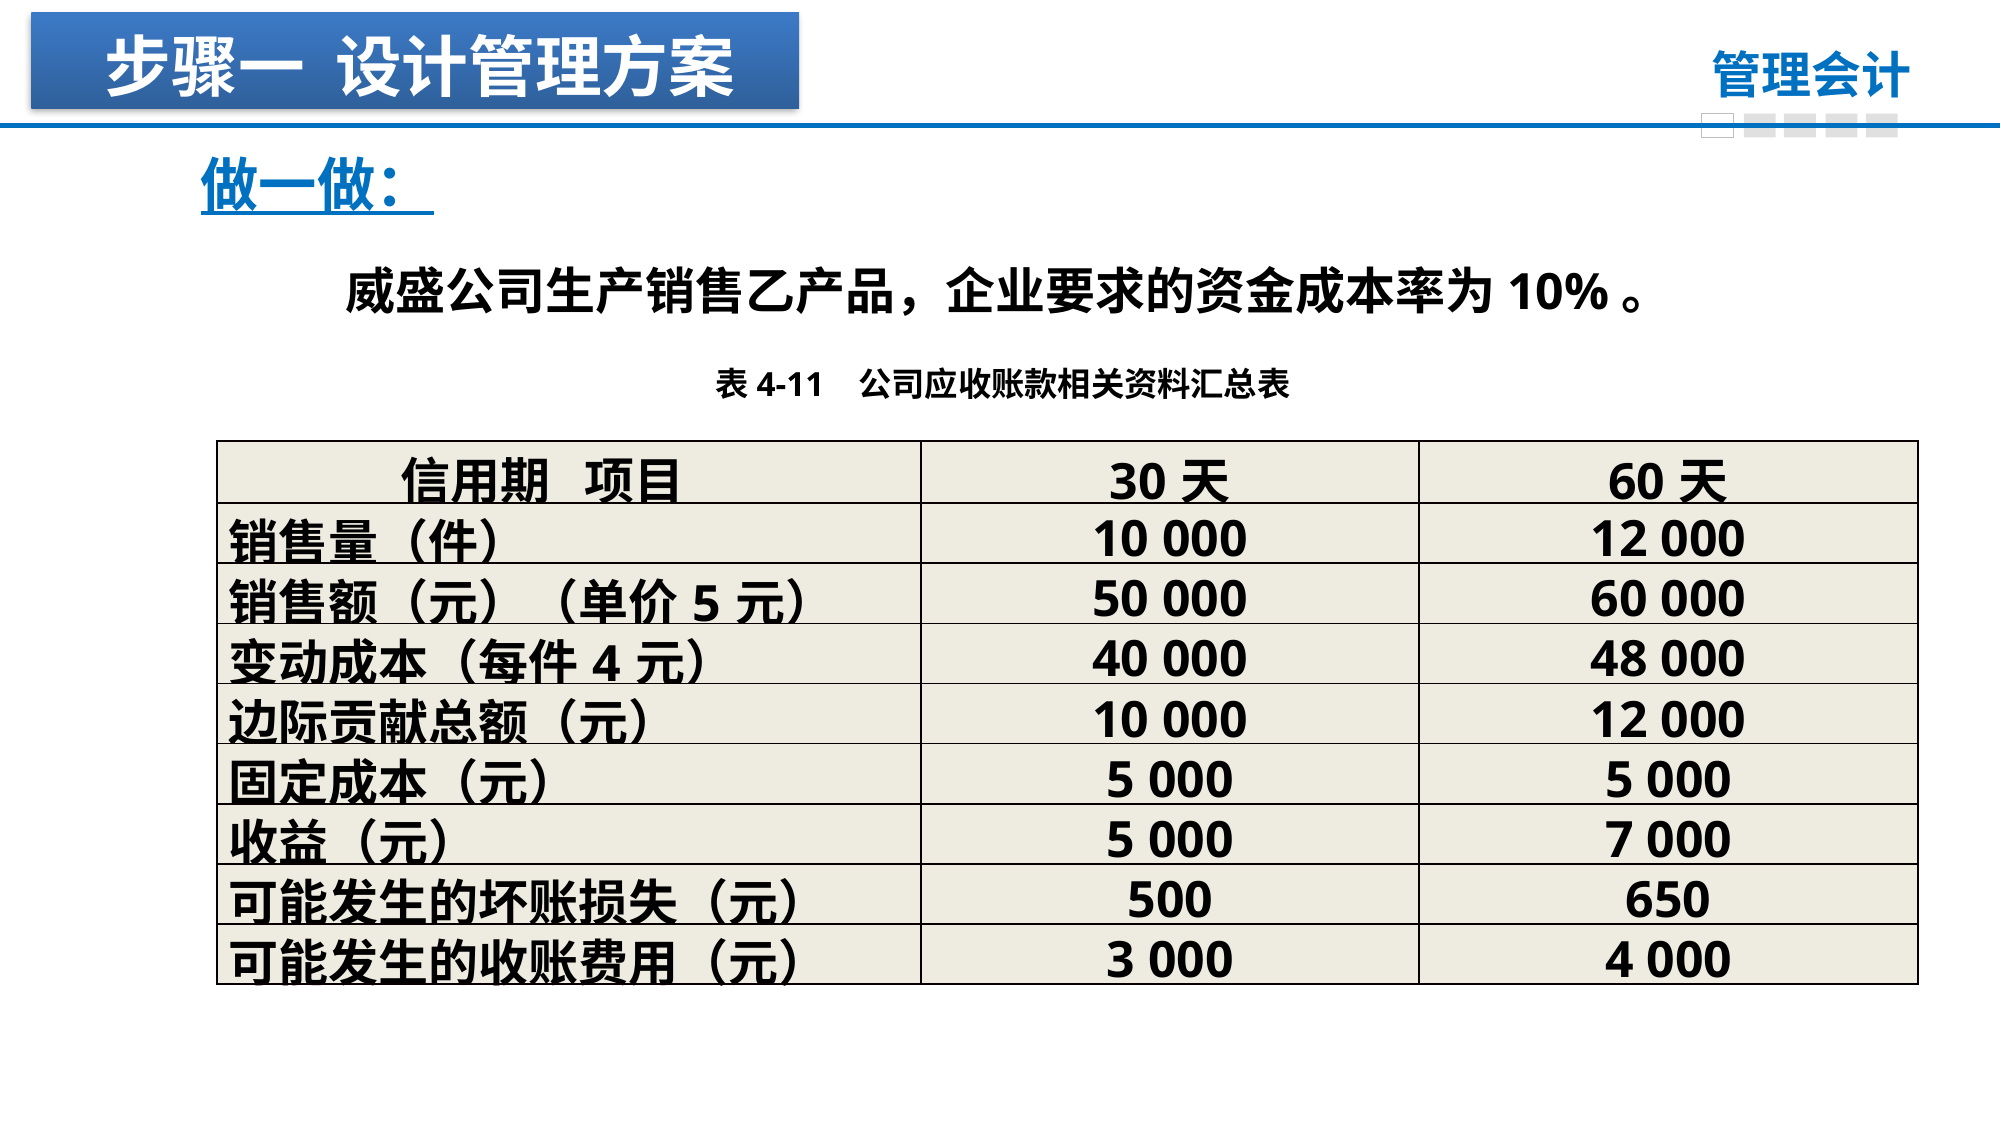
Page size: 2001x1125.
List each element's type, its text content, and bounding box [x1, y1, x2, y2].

table_cell 48 000 [1420, 624, 1917, 683]
table_cell 可能发生的收账费用（元） [218, 925, 920, 983]
table_cell 5 000 [922, 805, 1418, 863]
table_cell 边际贡献总额（元） [218, 684, 920, 743]
table_cell 10 000 [922, 684, 1418, 743]
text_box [31, 12, 800, 114]
table_cell 变动成本（每件4元） [218, 624, 920, 683]
table_cell 收益（元） [218, 805, 920, 863]
text_box 威盛公司生产销售乙产品，企业要求的资金成本率为10%。 [330, 251, 1837, 327]
table_cell 40 000 [922, 624, 1418, 683]
table_cell 60 000 [1420, 564, 1917, 623]
table_cell 5 000 [1420, 744, 1917, 803]
table_cell 500 [922, 865, 1418, 923]
text_box 做一做： [200, 148, 618, 219]
table_cell 650 [1420, 865, 1917, 923]
table_header 60天 [1420, 442, 1917, 502]
table_cell 12 000 [1420, 684, 1917, 743]
table_cell 5 000 [922, 744, 1418, 803]
table_cell 销售量（件） [218, 504, 920, 562]
table_cell 7 000 [1420, 805, 1917, 863]
table_cell 50 000 [922, 564, 1418, 623]
table_header 信用期 项目 [218, 442, 920, 502]
table_cell 12 000 [1420, 504, 1917, 562]
table_cell 销售额（元）（单价5元） [218, 564, 920, 623]
table_cell 4 000 [1420, 925, 1917, 983]
table_cell 可能发生的坏账损失（元） [218, 865, 920, 923]
table_cell 10 000 [922, 504, 1418, 562]
table_cell 3 000 [922, 925, 1418, 983]
text_box 表4-11 公司应收账款相关资料汇总表 [699, 363, 1314, 404]
table_header 30天 [922, 442, 1418, 502]
table_cell 固定成本（元） [218, 744, 920, 803]
